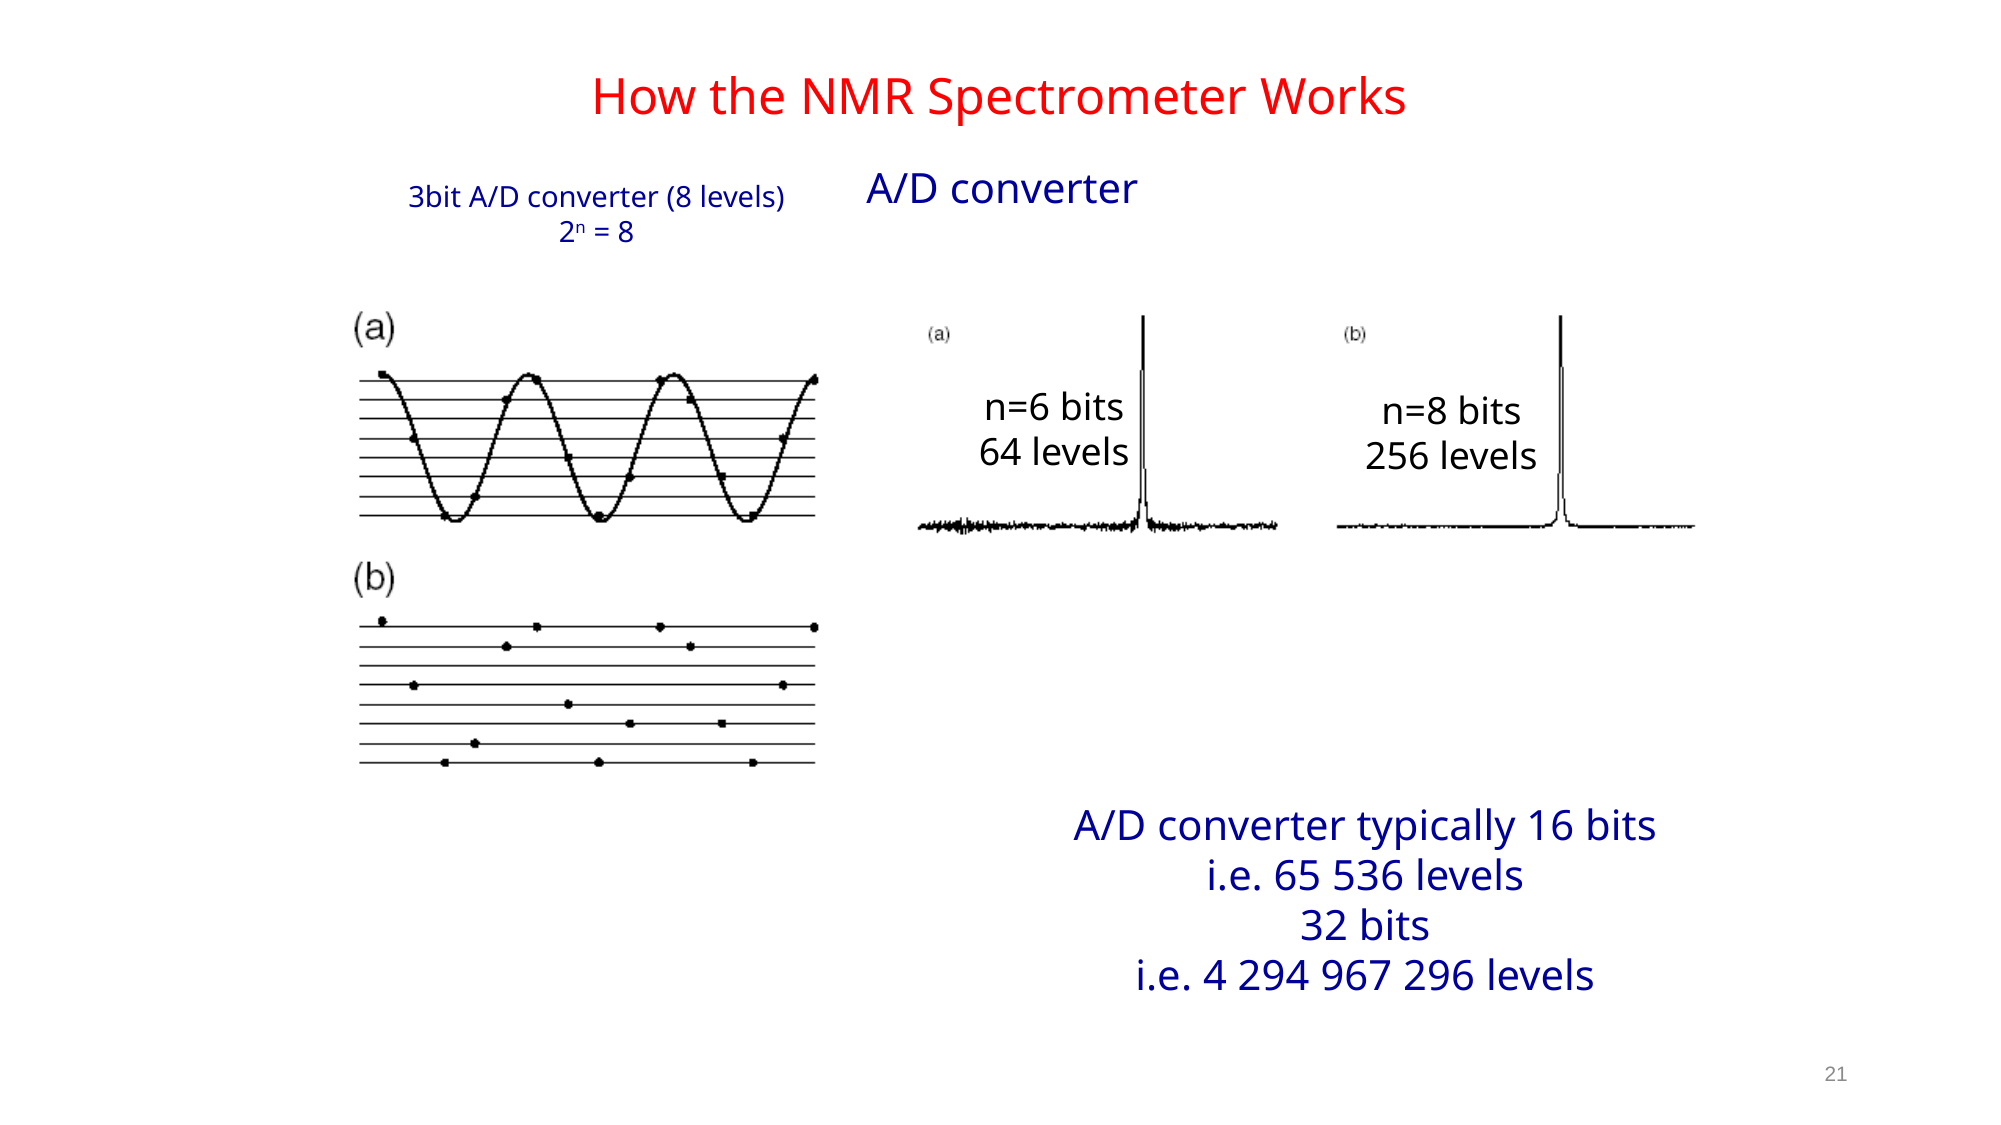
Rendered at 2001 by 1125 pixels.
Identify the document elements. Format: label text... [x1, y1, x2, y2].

text_box 3bit A/D converter (8 levels) 2n = 8 [393, 170, 800, 256]
picture [261, 260, 1751, 865]
text_box A/D converter typically 16 bits i.e. 65 536 levels 32 bits i.e. 4 294 967 296 levels [1058, 791, 1672, 1006]
slide_number 21 [1412, 1042, 1863, 1103]
text_box How the NMR Spectrometer Works [324, 45, 1675, 144]
text_box A/D converter [851, 154, 1154, 220]
